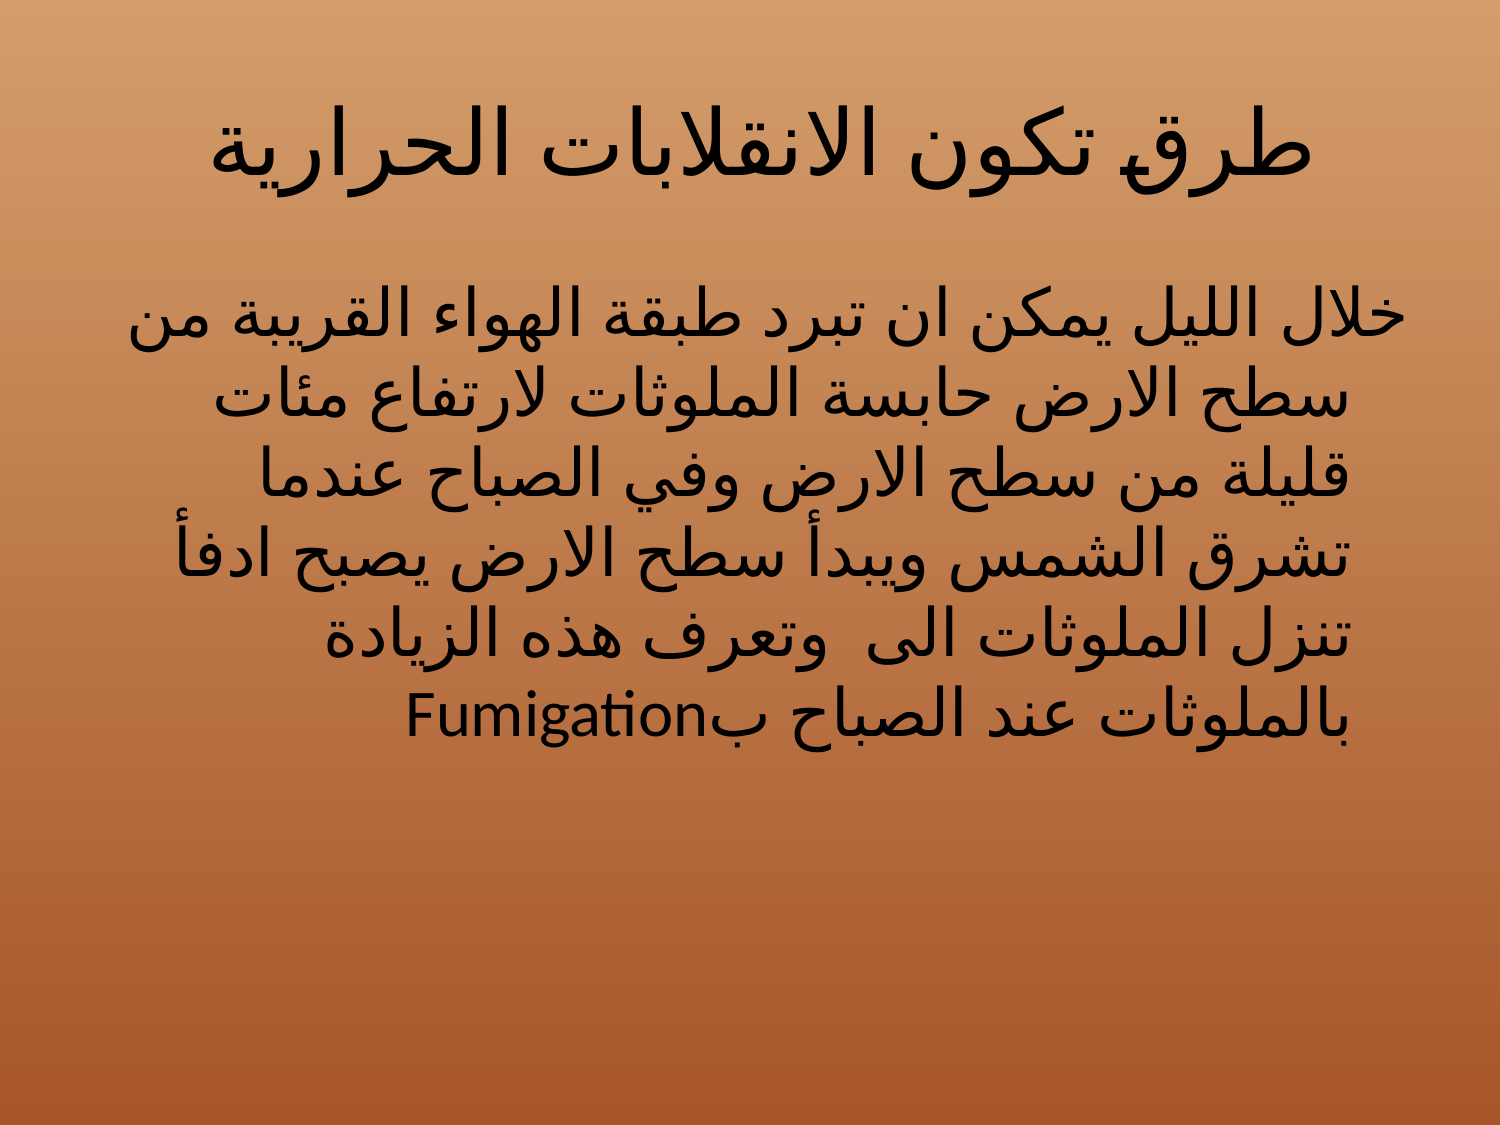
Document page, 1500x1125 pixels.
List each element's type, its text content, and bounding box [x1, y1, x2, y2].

title طرق تكون الانقلابات الحرارية [75, 45, 1425, 233]
list خلال الليل يمكن ان تبرد طبقة الهواء القريبة من سطح الارض حابسة الملوثات لارتفاع مئات قليلة من سطح الارض وفي الصباح عندما تشرق الشمس ويبدأ سطح الارض يصبح ادفأ تنزل الملوثات الى وتعرف هذه الزيادة بالملوثات عند الصباح بFumigation [75, 262, 1425, 1005]
